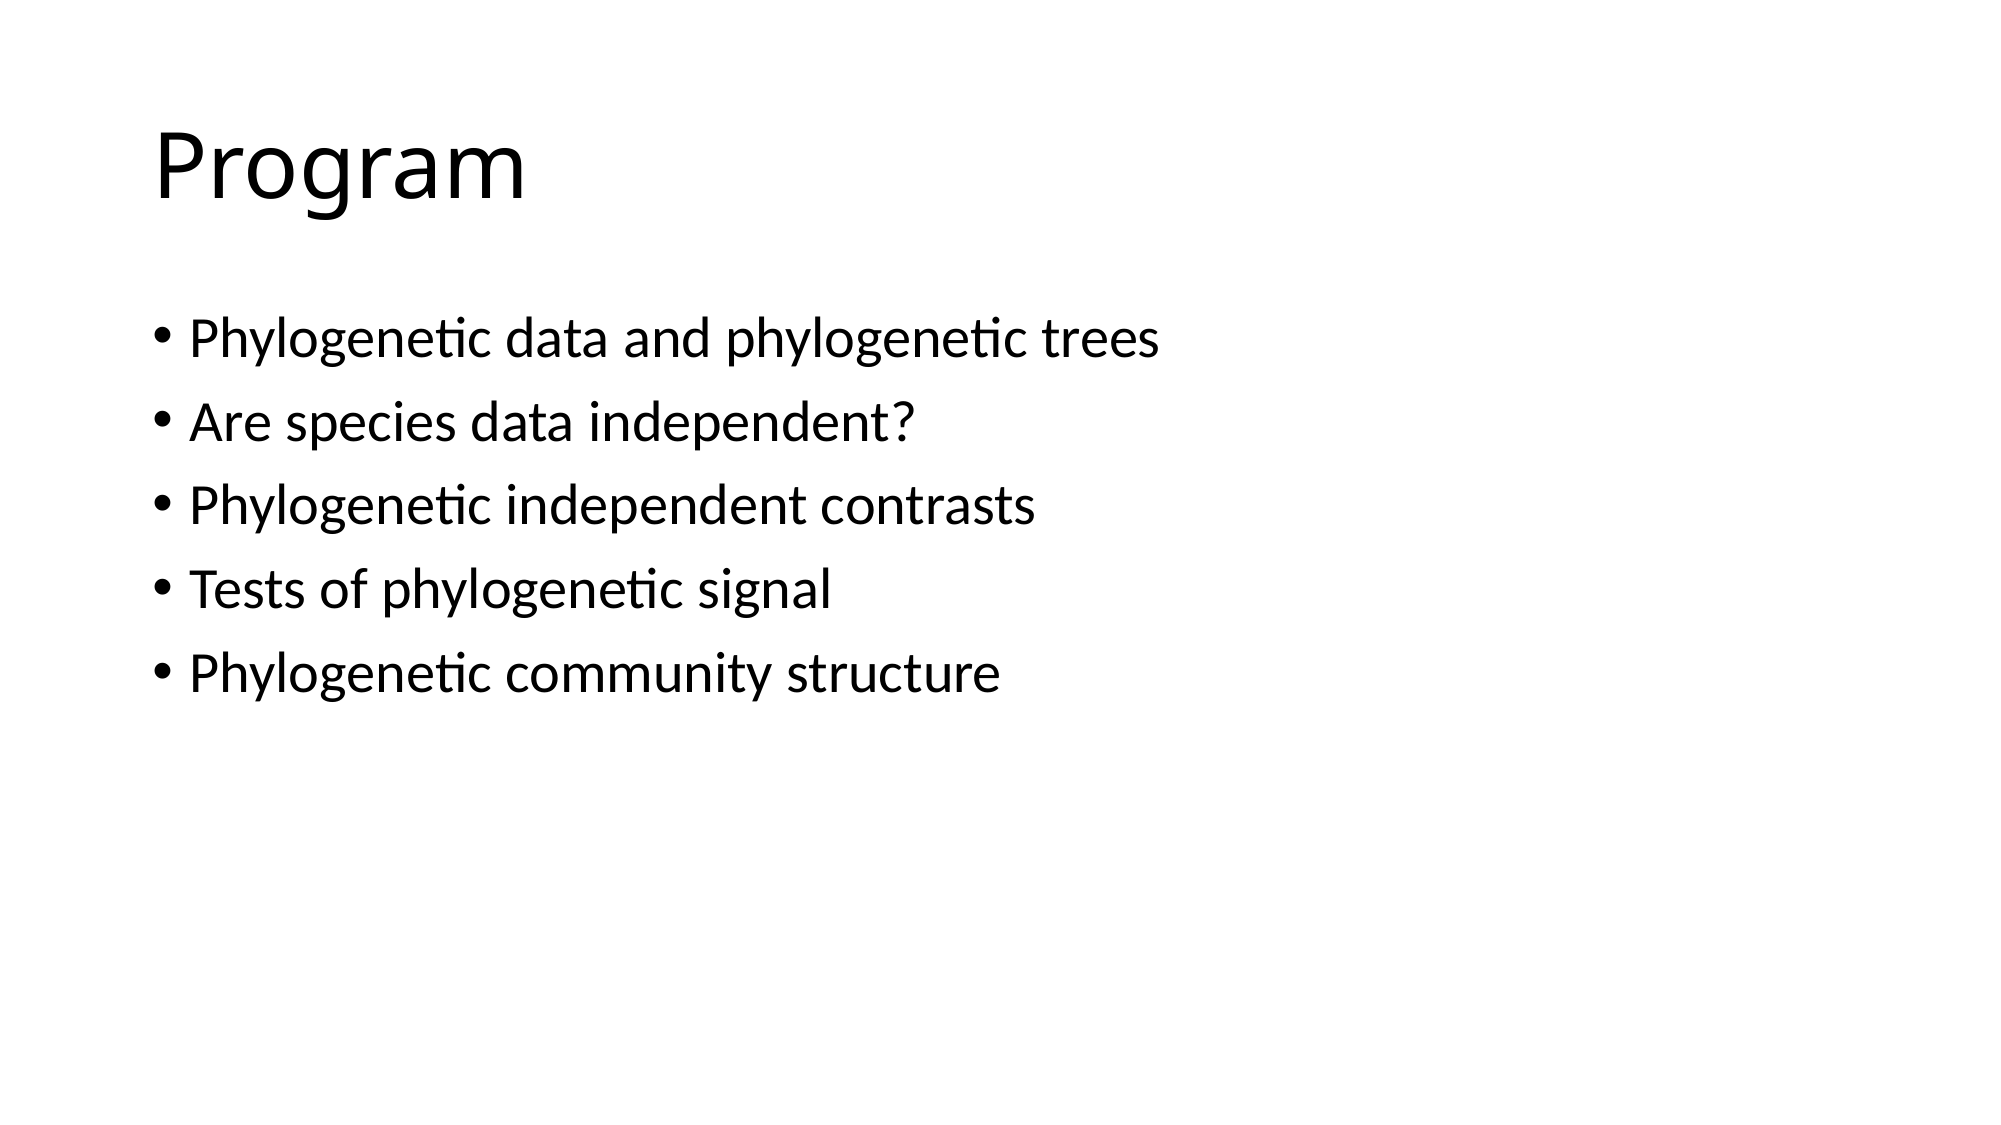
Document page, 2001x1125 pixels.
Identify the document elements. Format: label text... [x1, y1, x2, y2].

list Phylogenetic data and phylogenetic trees Are species data independent? Phylogenetic independent contrasts Tests of phylogenetic signal Phylogenetic community structure [137, 299, 1863, 1014]
title Program [137, 59, 1863, 278]
